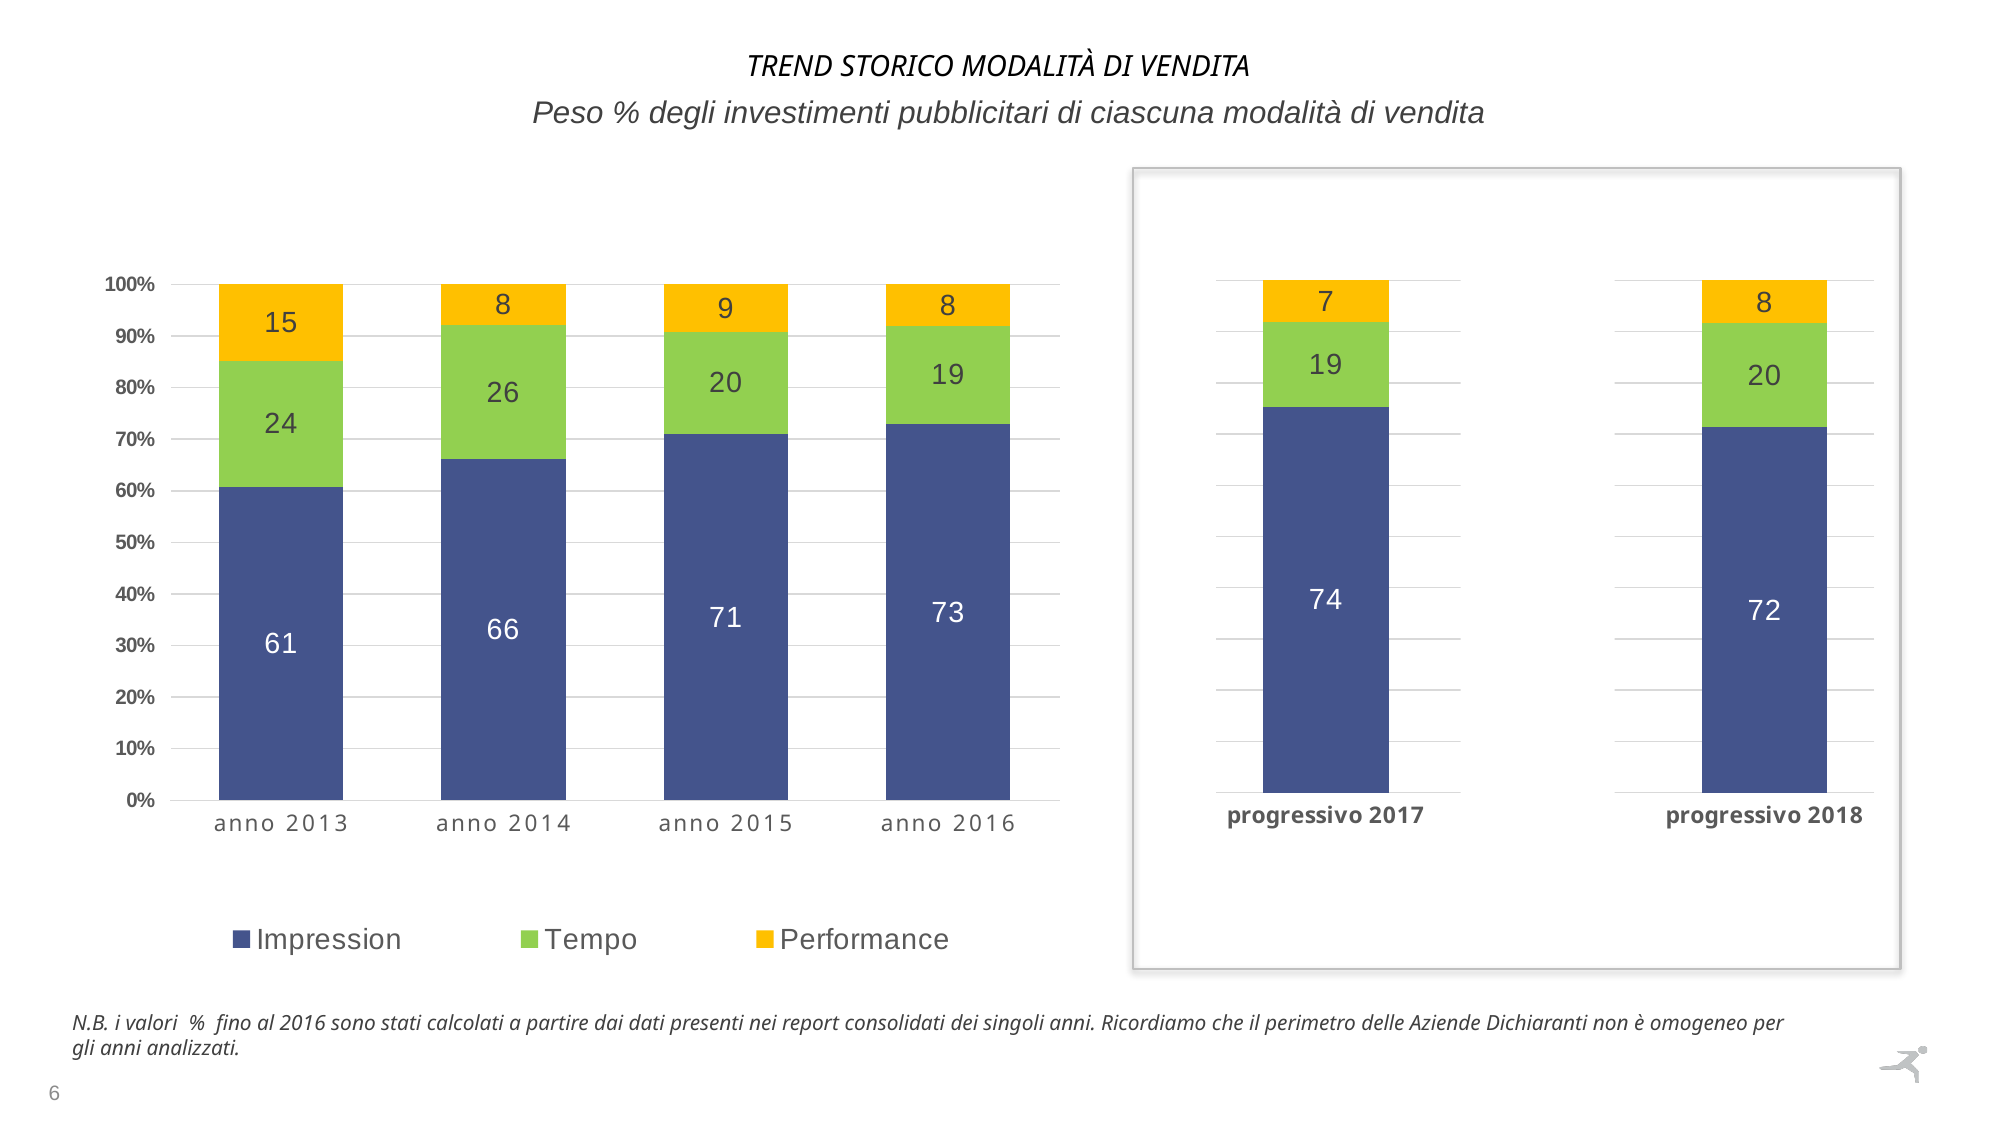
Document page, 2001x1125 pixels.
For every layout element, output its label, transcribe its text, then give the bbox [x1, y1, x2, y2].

text_box Peso % degli investimenti pubblicitari di ciascuna modalità di vendita [353, 85, 1666, 138]
slide_number 6 [0, 1061, 75, 1122]
subtitle Trend STORICO modalità di vendita [344, 28, 1652, 101]
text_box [104, 167, 1901, 970]
text_box N.B. i valori % fino al 2016 sono stati calcolati a partire dai dati presenti nei report consolidati dei singoli anni. Ricordiamo che il perimetro delle Aziende Dichiaranti non è omogeneo per gli anni analizzati. [57, 1002, 1820, 1068]
